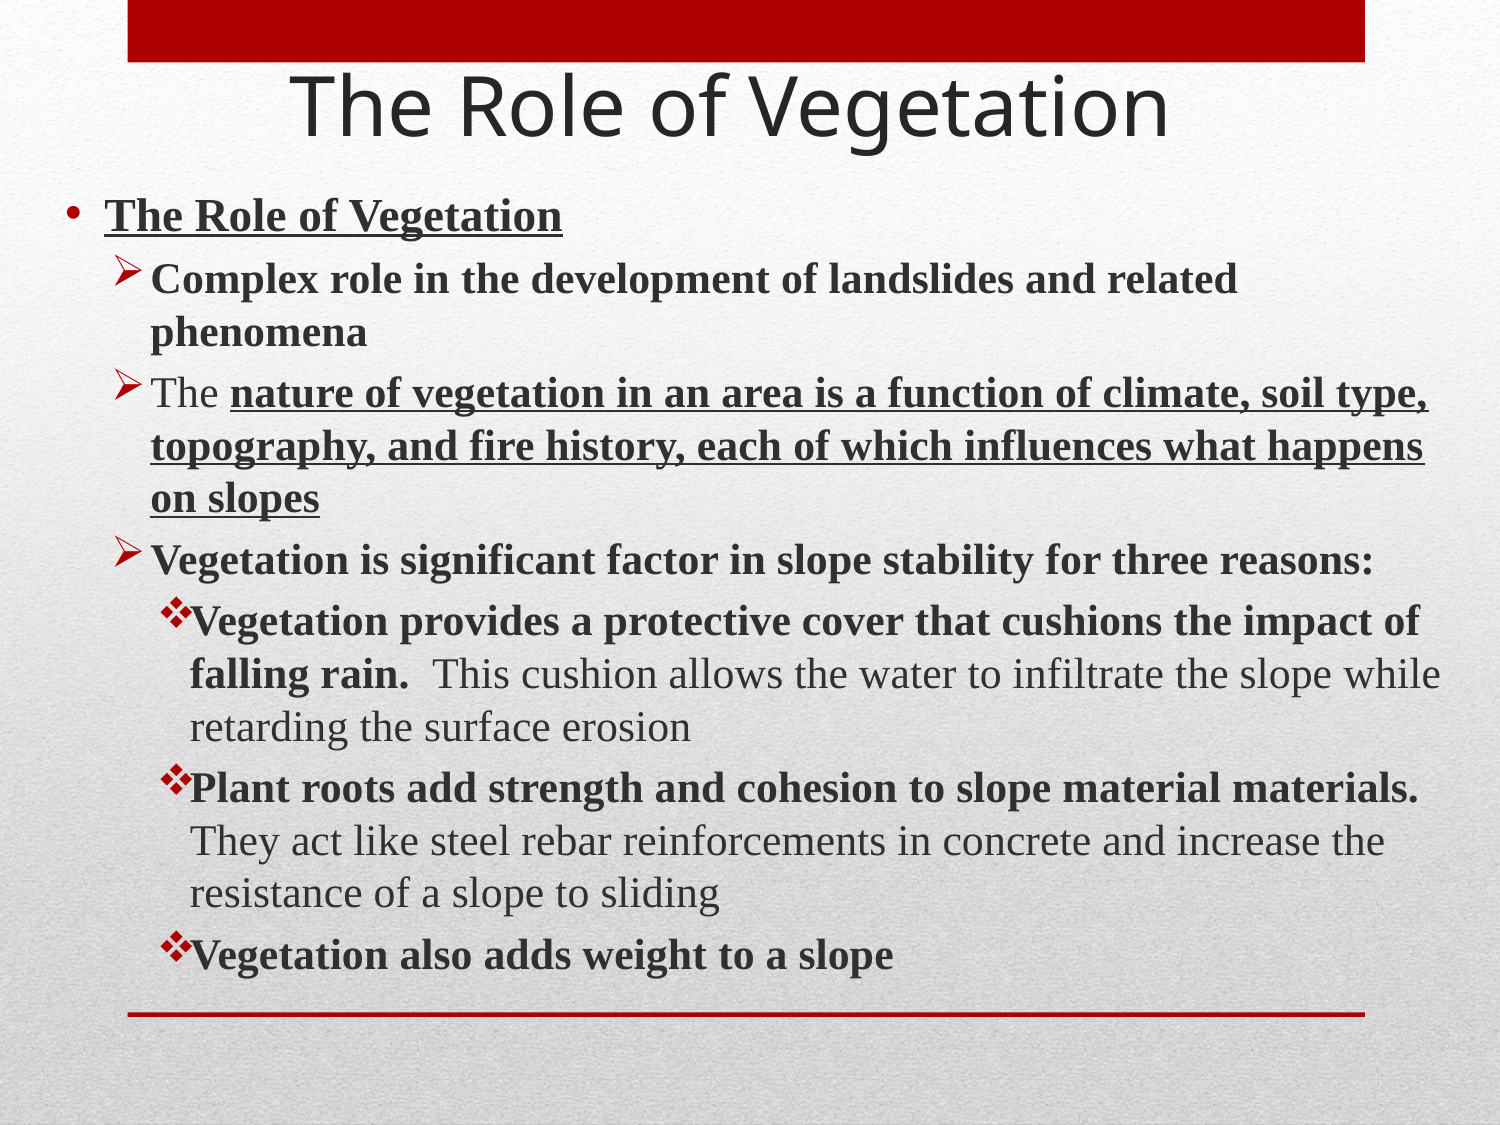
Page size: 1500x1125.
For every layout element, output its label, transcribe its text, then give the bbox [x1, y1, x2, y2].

list The Role of Vegetation Complex role in the development of landslides and related phenomena The nature of vegetation in an area is a function of climate, soil type, topography, and fire history, each of which influences what happens on slopes Vegetation is significant factor in slope stability for three reasons: Vegetation provides a protective cover that cushions the impact of falling rain. This cushion allows the water to infiltrate the slope while retarding the surface erosion Plant roots add strength and cohesion to slope material materials. They act like steel rebar reinforcements in concrete and increase the resistance of a slope to sliding Vegetation also adds weight to a slope [50, 174, 1463, 988]
title The Role of Vegetation [24, 12, 1438, 161]
